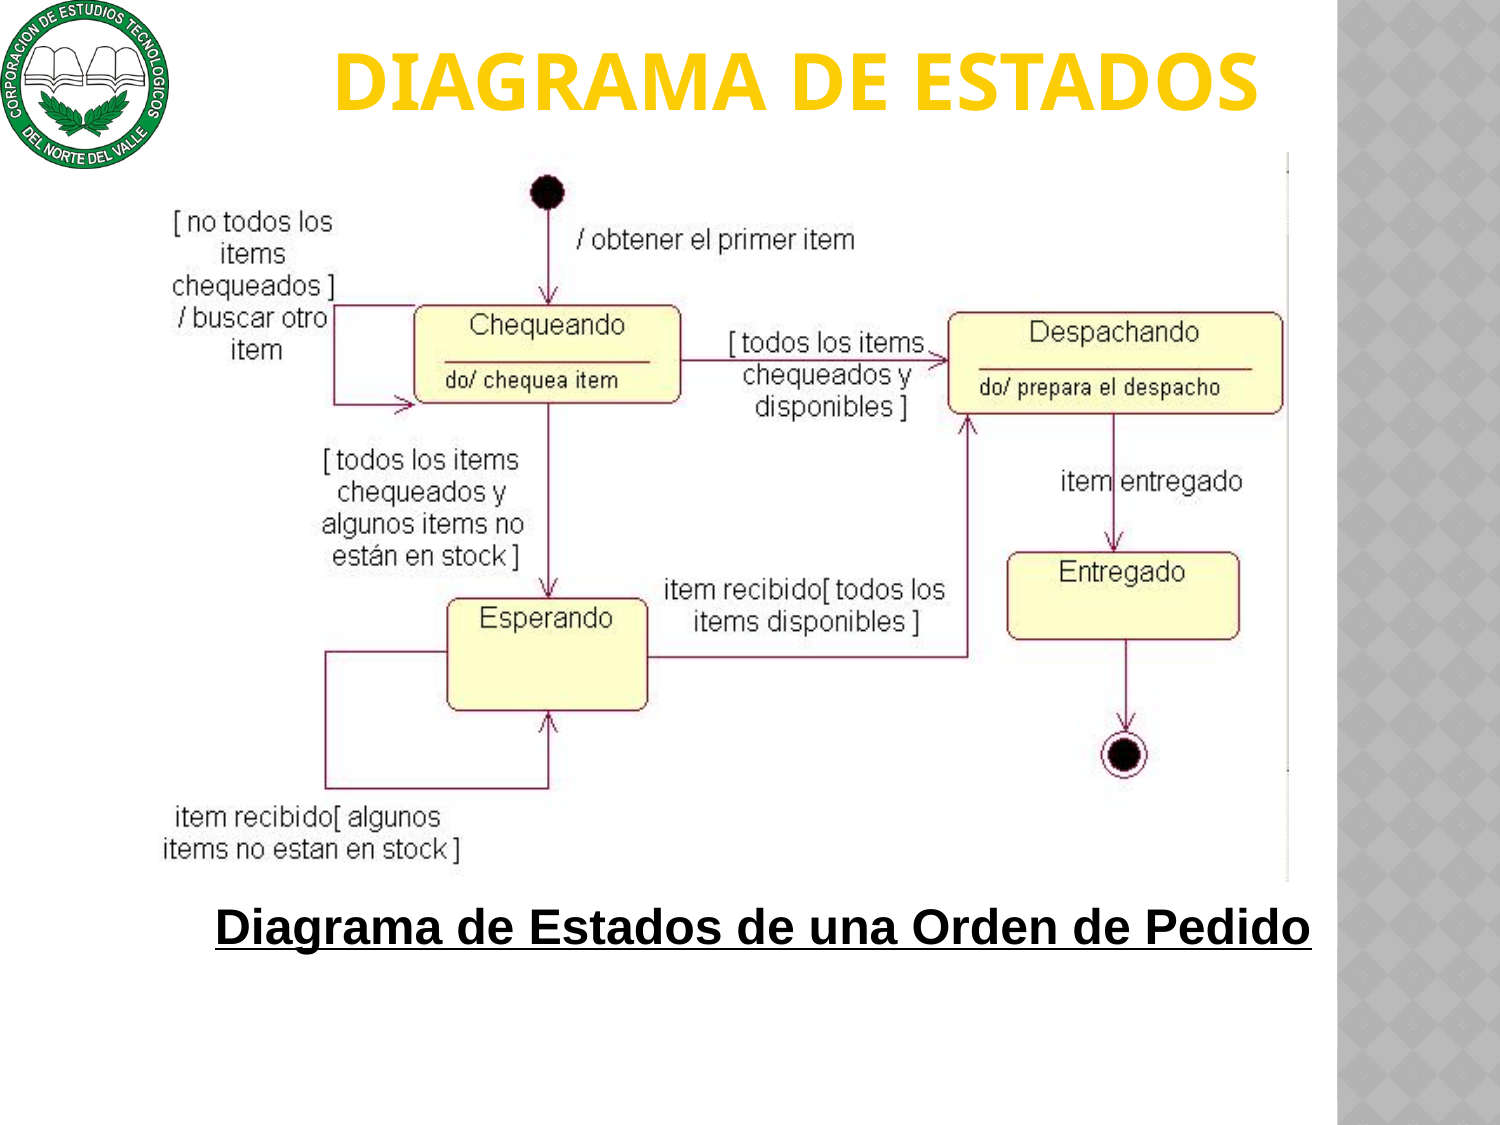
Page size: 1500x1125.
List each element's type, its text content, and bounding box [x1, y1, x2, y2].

title Diagrama de Estados [316, 23, 1317, 211]
picture [0, 0, 1290, 885]
text_box Diagrama de Estados de una Orden de Pedido [200, 887, 1363, 963]
